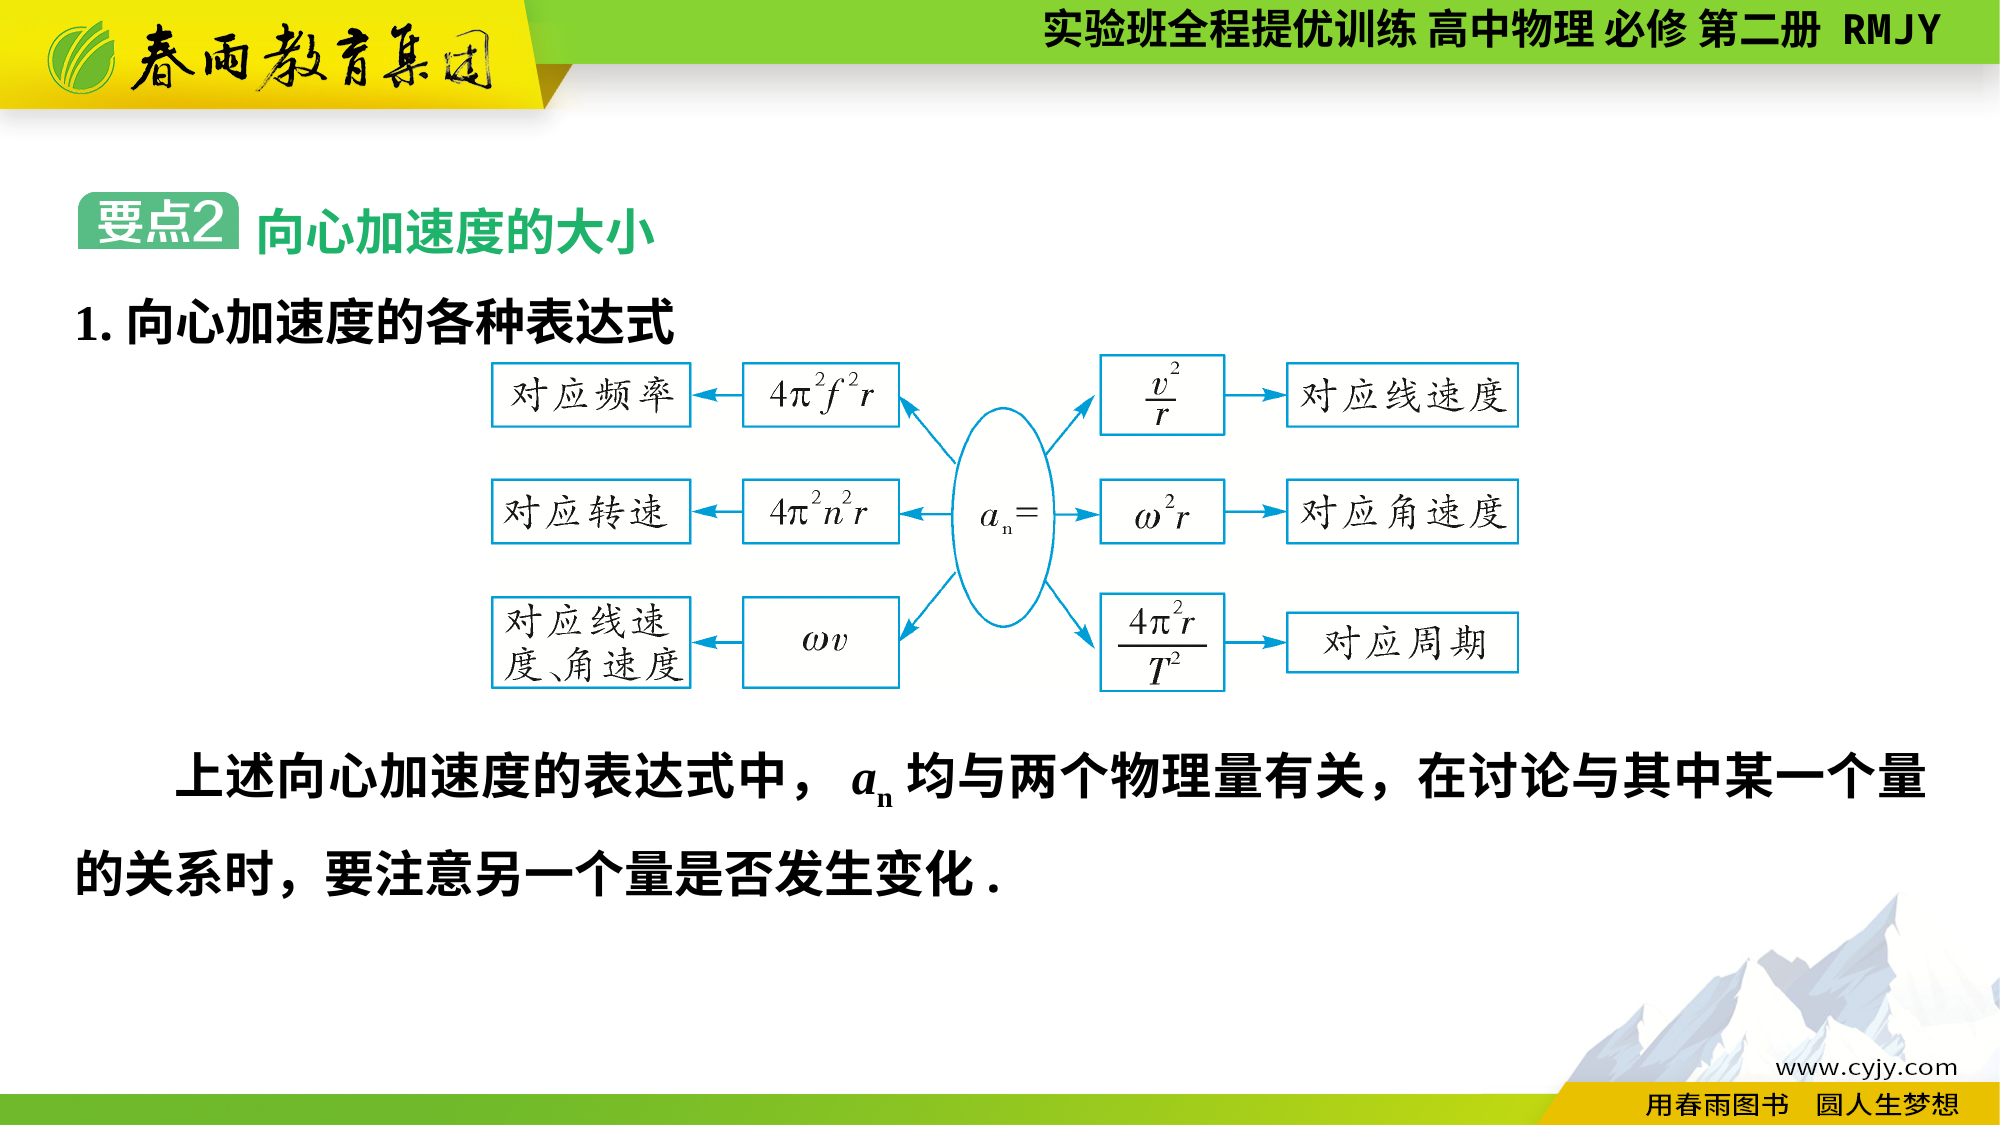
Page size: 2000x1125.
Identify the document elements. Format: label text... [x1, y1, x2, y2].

list 向心加速度的大小 1.向心加速度的各种表达式 上述向心加速度的表达式中，an均与两个物理量有关，在讨论与其中某一个量的关系时，要注意另一个量是否发生变化. [59, 162, 1944, 906]
picture [0, 0, 2000, 1125]
